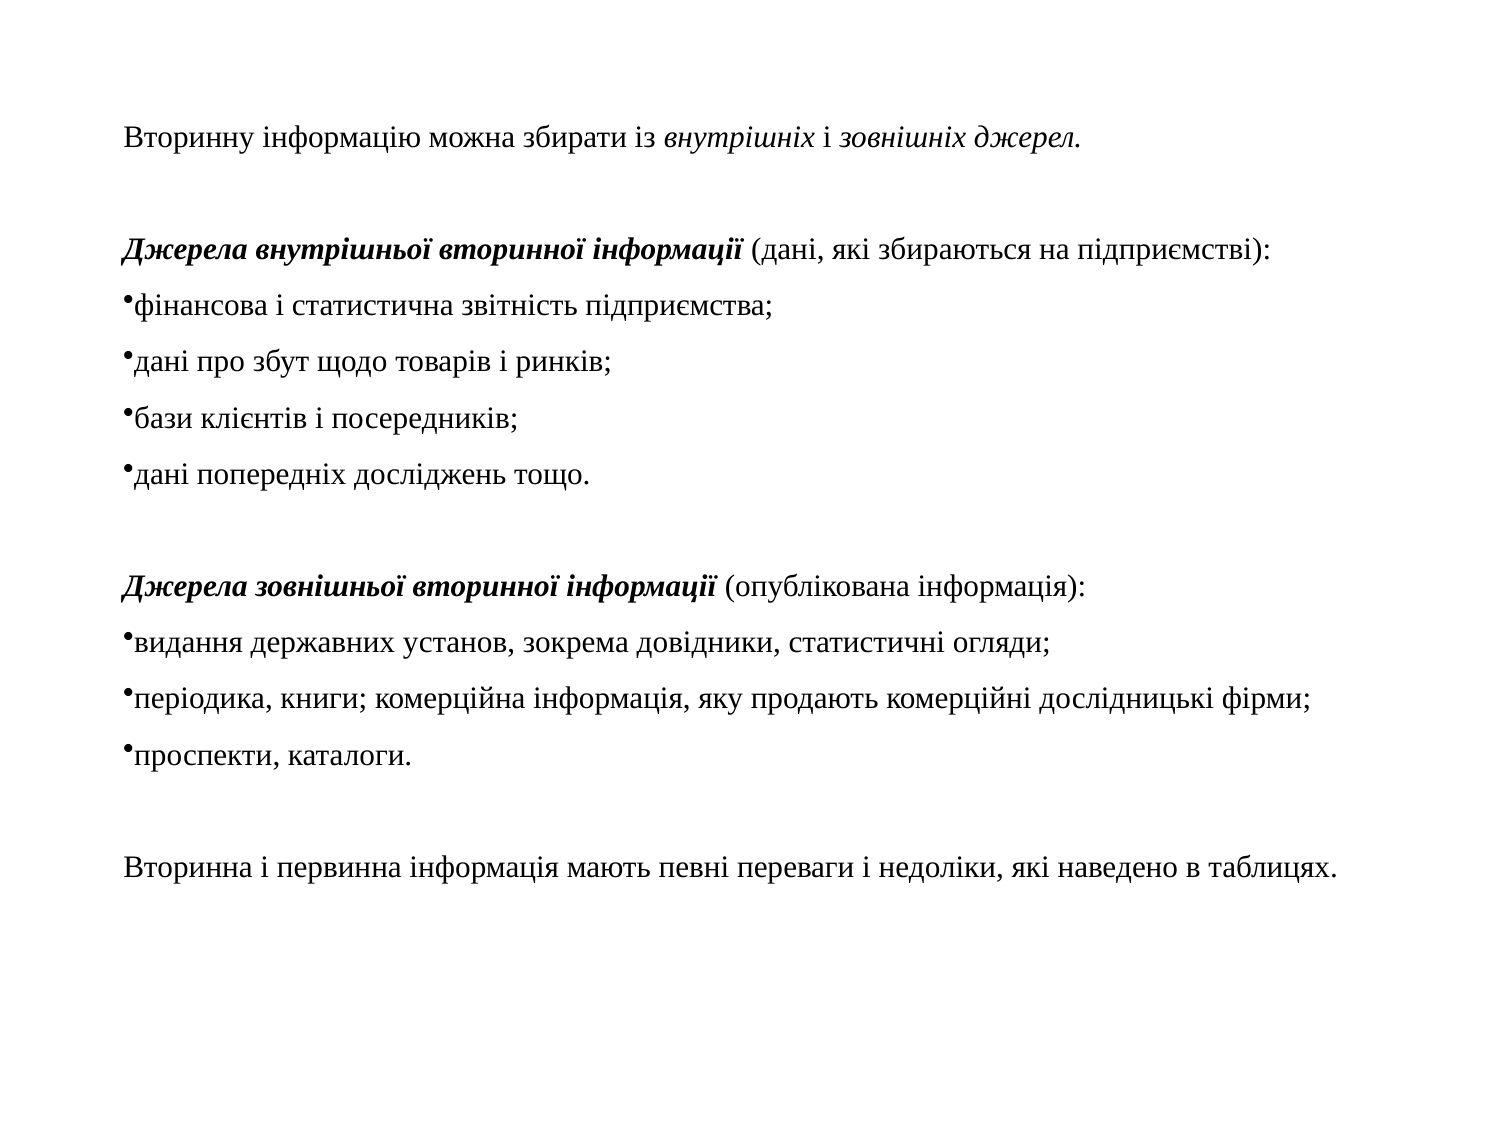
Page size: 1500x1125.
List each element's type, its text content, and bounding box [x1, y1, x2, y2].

text_box Вторинну інформацію можна збирати із внутрішніх і зовнішніх джерел. Джерела внутрішньої вторинної інформації (дані, які збираються на підприємстві): фінансова і статистична звітність підприємства; дані про збут щодо товарів і ринків; бази клієнтів і посередників; дані попередніх досліджень тощо. Джерела зовнішньої вторинної інформації (опублікована інформація): видання державних установ, зокрема довідники, статистичні огляди; періодика, книги; комерційна інформація, яку продають комерційні дослідницькі фірми; проспекти, каталоги. Вторинна і первинна інформація мають певні переваги і недоліки, які наведено в таблицях. [53, 89, 1368, 891]
